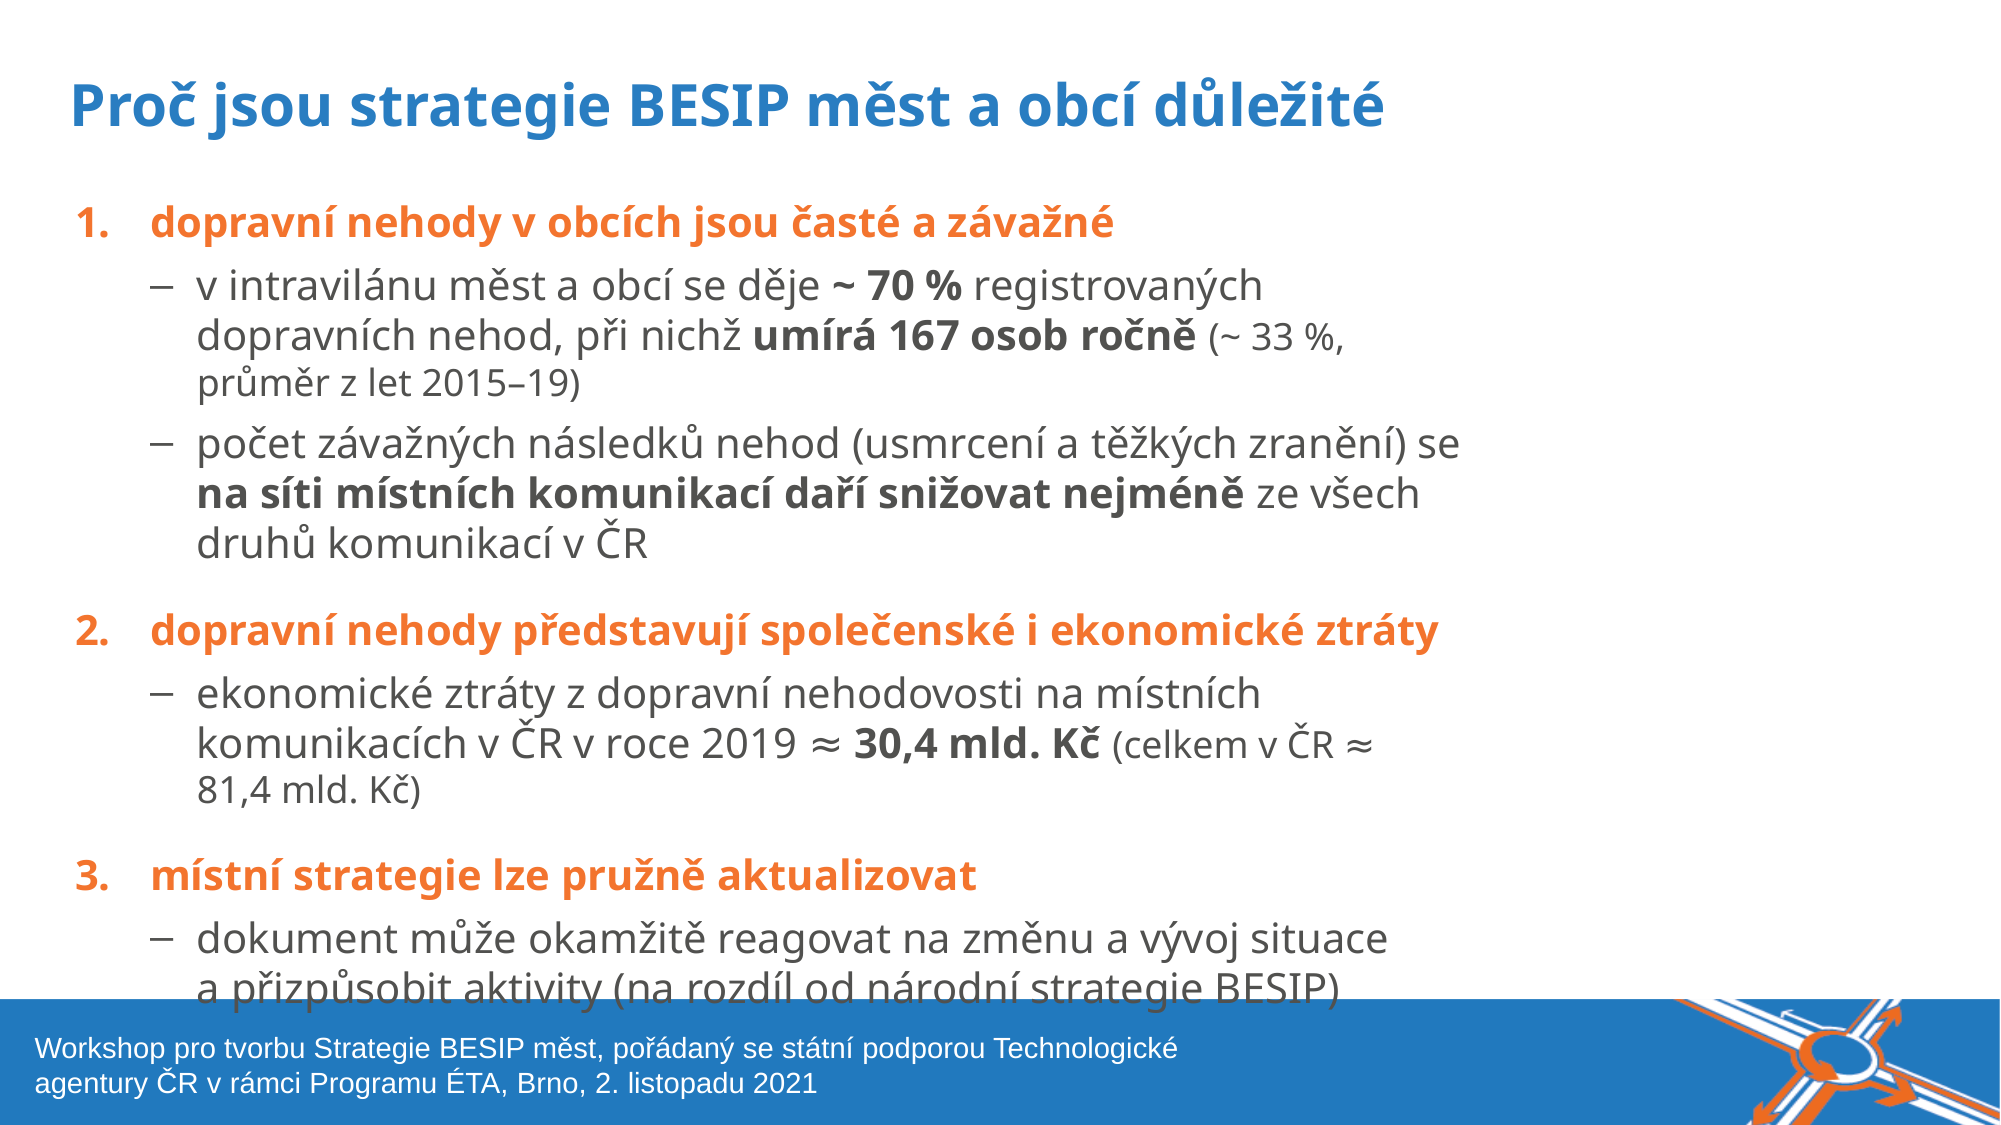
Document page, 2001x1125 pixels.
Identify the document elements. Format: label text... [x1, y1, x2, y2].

picture [0, 999, 2000, 1125]
text_box Proč jsou strategie BESIP měst a obcí důležité [55, 60, 1482, 146]
text_box Workshop pro tvorbu Strategie BESIP měst, pořádaný se státní podporou Technologické agentury ČR v rámci Programu ÉTA, Brno, 2. listopadu 2021 [19, 1021, 1245, 1107]
text_box dopravní nehody v obcích jsou časté a závažné v intravilánu měst a obcí se děje ~ 70 % registrovaných dopravních nehod, při nichž umírá 167 osob ročně (~ 33 %, průměr z let 2015–19) počet závažných následků nehod (usmrcení a těžkých zranění) se na síti místních komunikací daří snižovat nejméně ze všech druhů komunikací v ČR dopravní nehody představují společenské i ekonomické ztráty ekonomické ztráty z dopravní nehodovosti na místních komunikacích v ČR v roce 2019 ≈ 30,4 mld. Kč (celkem v ČR ≈ 81,4 mld. Kč) místní strategie lze pružně aktualizovat dokument může okamžitě reagovat na změnu a vývoj situace a přizpůsobit aktivity (na rozdíl od národní strategie BESIP) [60, 188, 1487, 1020]
